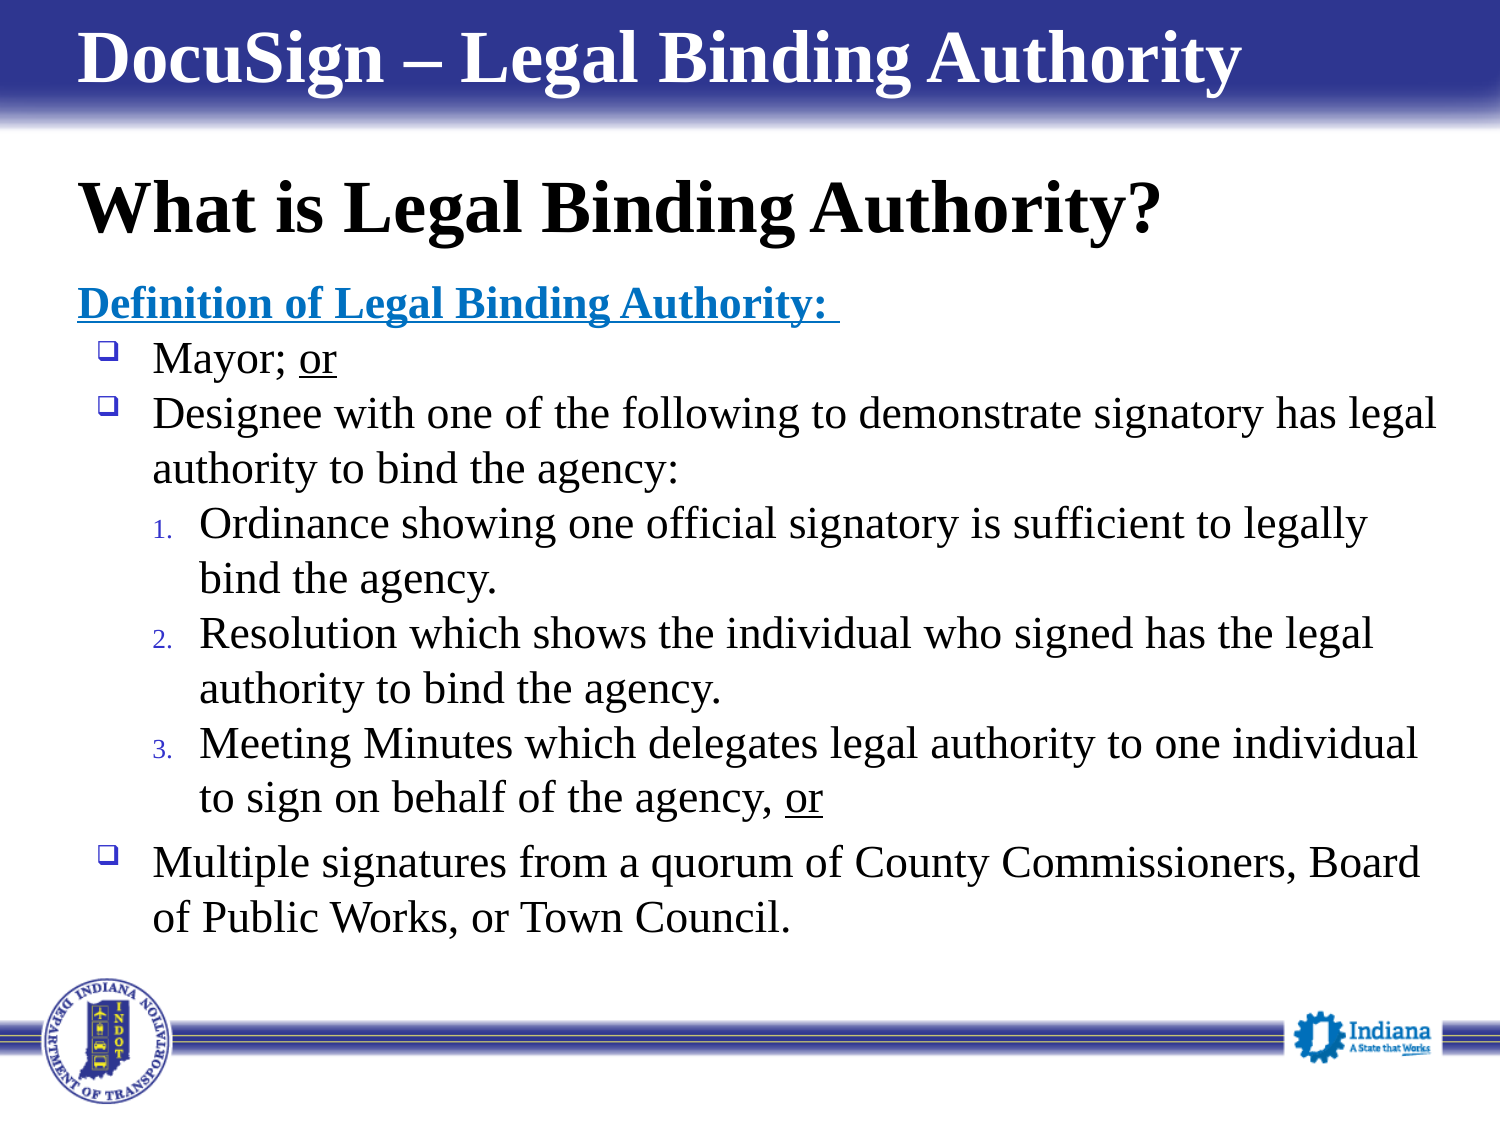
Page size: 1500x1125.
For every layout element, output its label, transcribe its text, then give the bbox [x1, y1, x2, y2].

picture [0, 0, 1500, 263]
list What is Legal Binding Authority? Definition of Legal Binding Authority: Mayor; or Designee with one of the following to demonstrate signatory has legal authority to bind the agency: Ordinance showing one official signatory is sufficient to legally bind the agency. Resolution which shows the individual who signed has the legal authority to bind the agency. Meeting Minutes which delegates legal authority to one individual to sign on behalf of the agency, or Multiple signatures from a quorum of County Commissioners, Board of Public Works, or Town Council. [62, 149, 1463, 988]
picture [0, 945, 1500, 1125]
title DocuSign ‒ Legal Binding Authority [62, 0, 1438, 148]
